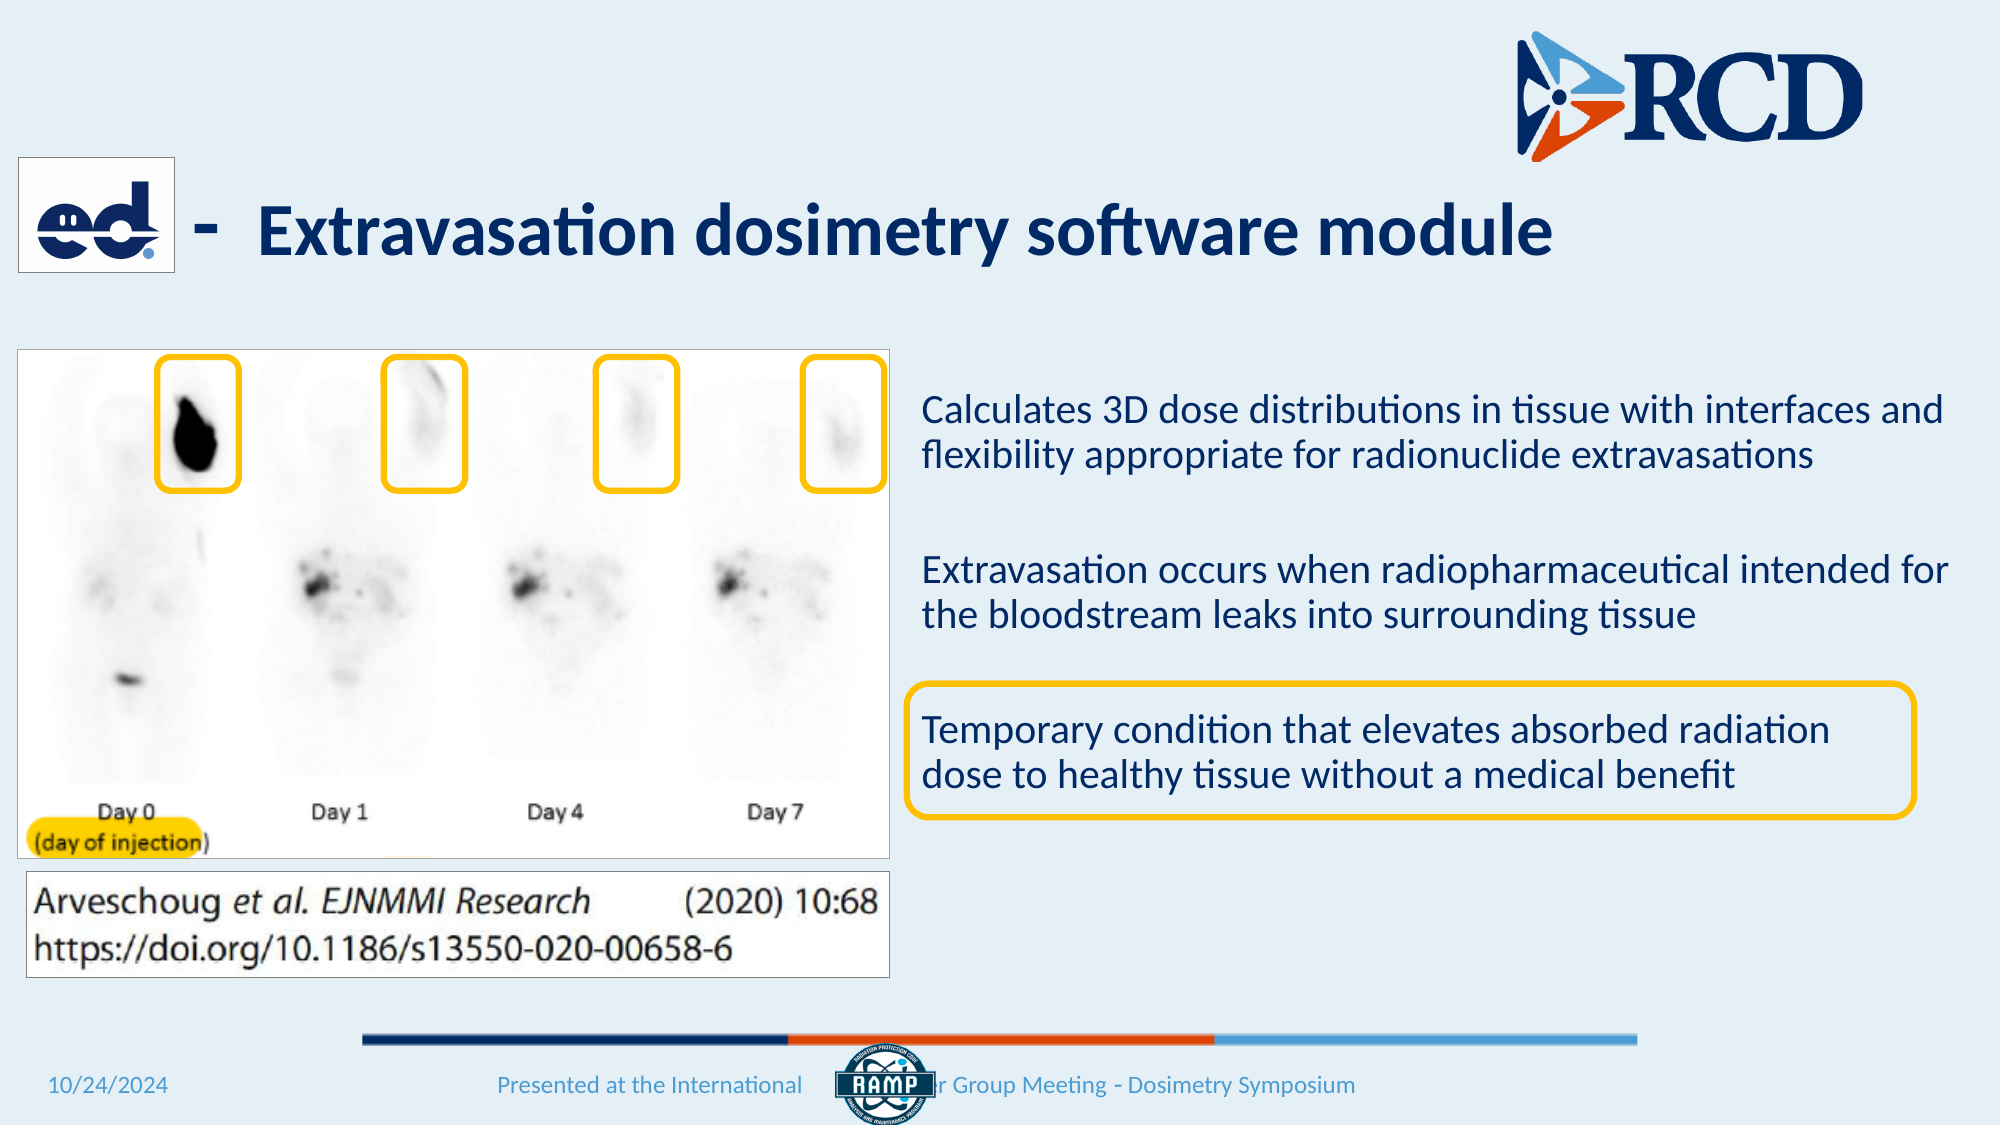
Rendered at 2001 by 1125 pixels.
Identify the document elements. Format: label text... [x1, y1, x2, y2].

picture [907, 1099, 922, 1116]
title  [178, 143, 308, 309]
picture [26, 871, 890, 978]
text_box Temporary condition that elevates absorbed radiation dose to healthy tissue without a medical benefit [906, 699, 1932, 866]
list Calculates 3D dose distributions in tissue with interfaces and flexibility appropriate for radionuclide extravasations Extravasation occurs when radiopharmaceutical intended for the bloodstream leaks into surrounding tissue [906, 379, 2000, 904]
picture [17, 349, 890, 859]
text_box Extravasation dosimetry software module [242, 148, 1771, 315]
picture [864, 1116, 872, 1121]
text_box [906, 682, 1915, 699]
picture [835, 1035, 936, 1125]
picture [875, 1117, 905, 1125]
picture [18, 156, 175, 273]
